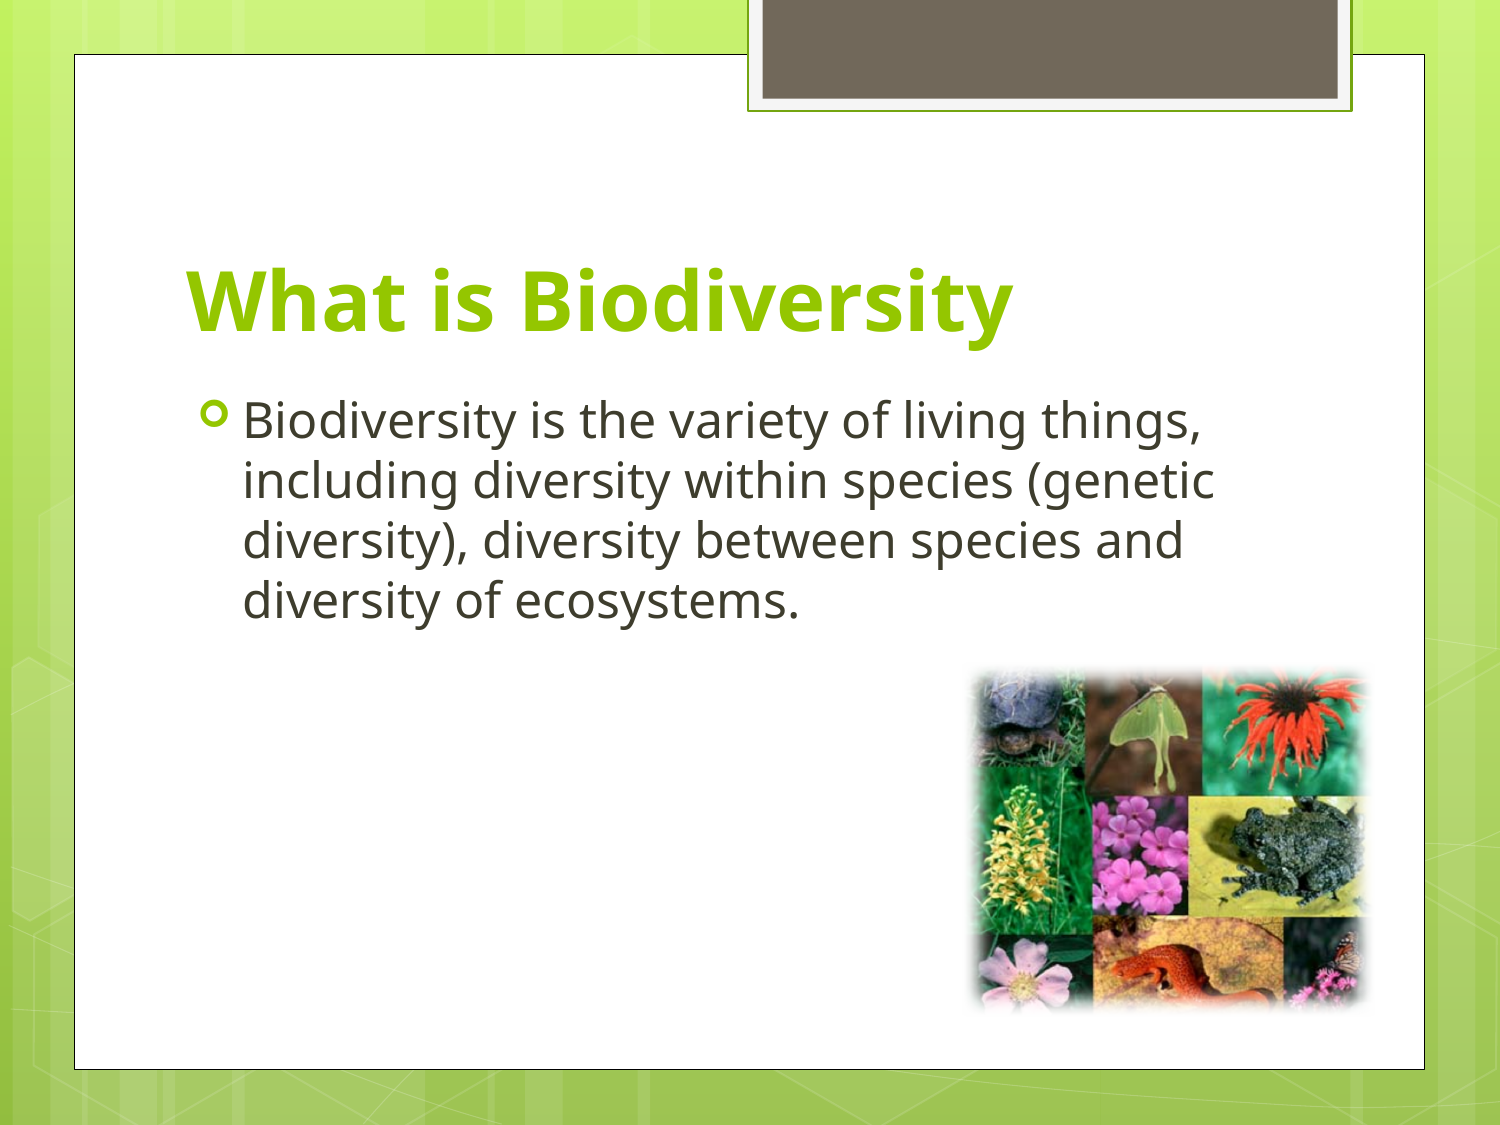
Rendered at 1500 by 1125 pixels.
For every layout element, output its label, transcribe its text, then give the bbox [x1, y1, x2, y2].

title What is Biodiversity [171, 168, 1324, 357]
list Biodiversity is the variety of living things, including diversity within species (genetic diversity), diversity between species and diversity of ecosystems. [171, 381, 1283, 957]
picture [962, 662, 1376, 1017]
